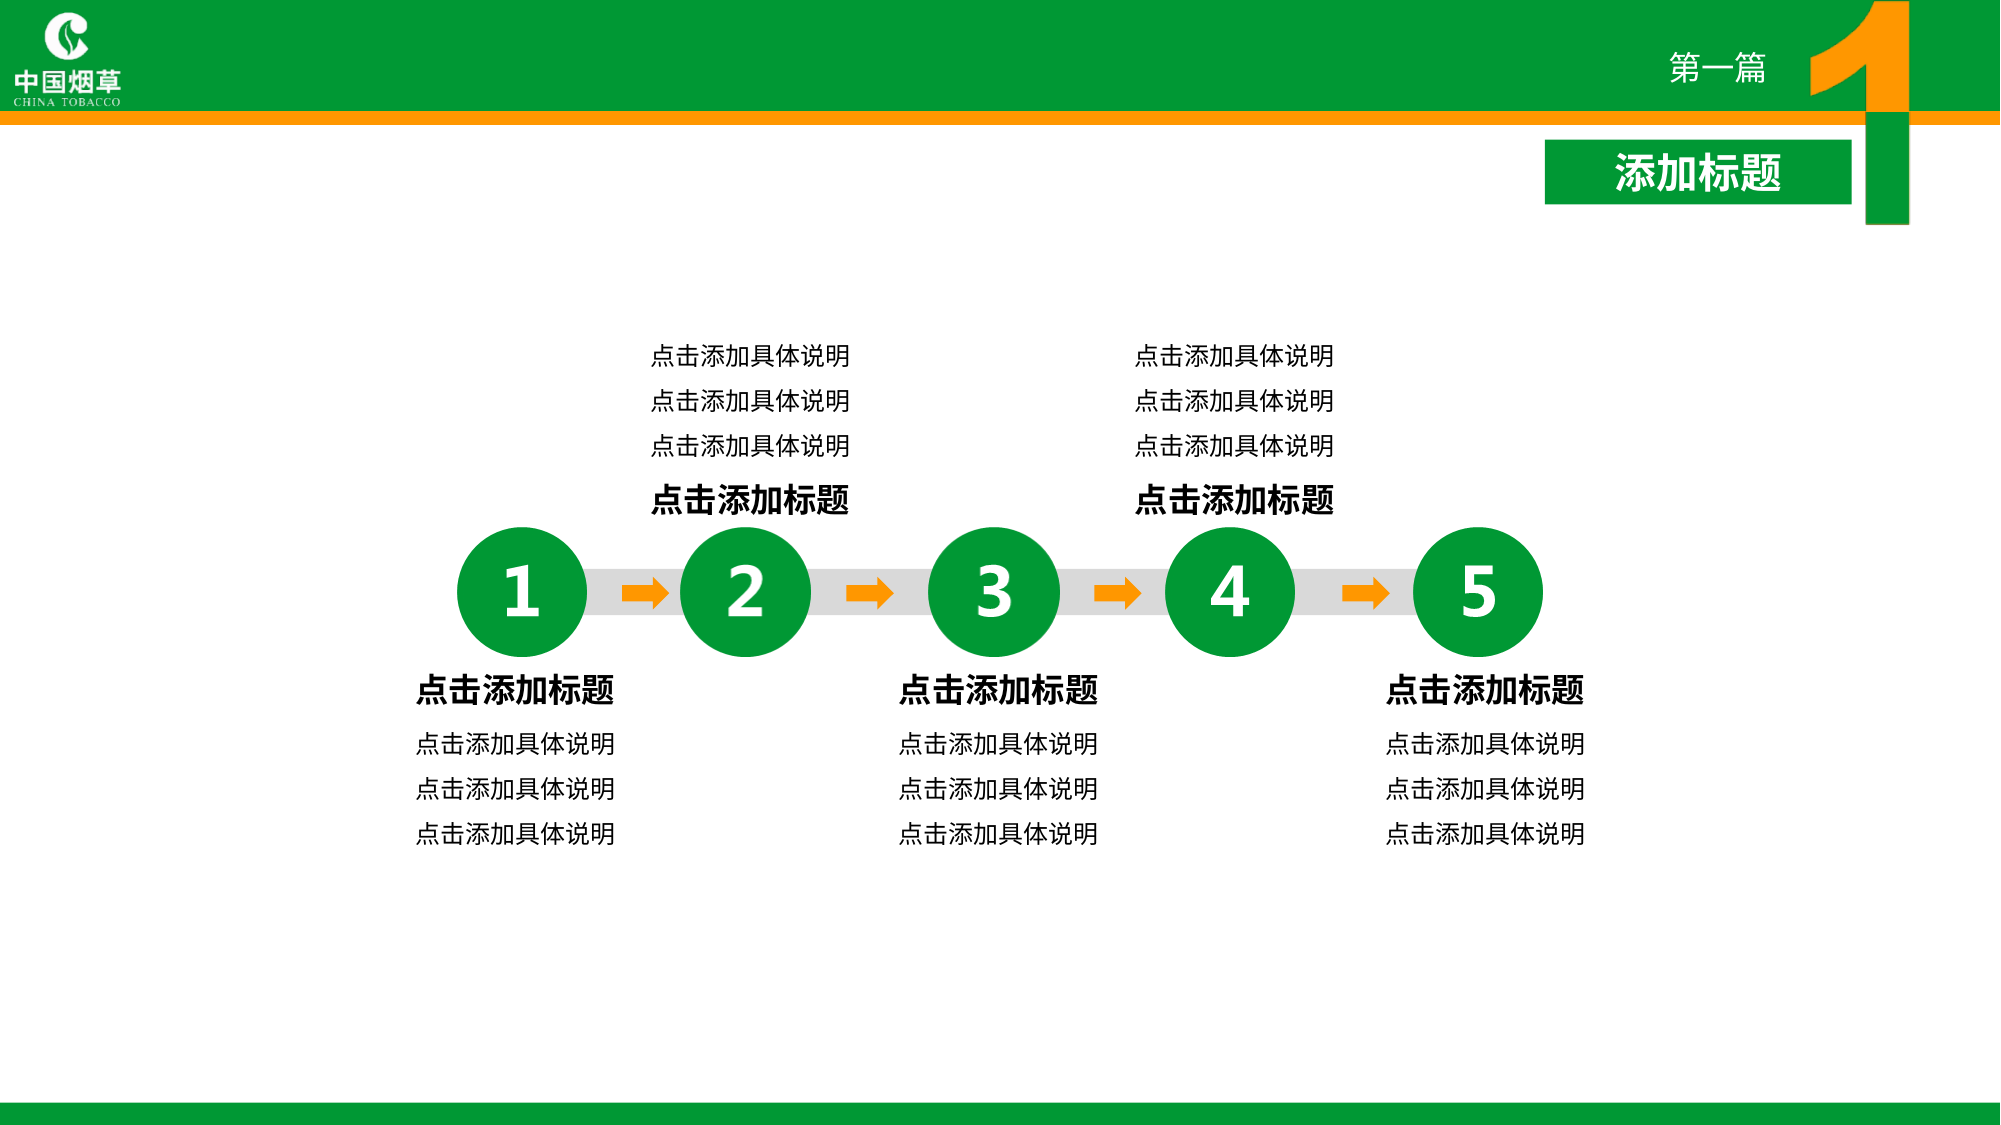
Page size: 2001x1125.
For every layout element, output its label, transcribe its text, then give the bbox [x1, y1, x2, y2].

text_box 点击添加标题 [858, 661, 1139, 706]
text_box 点击添加具体说明 点击添加具体说明 点击添加具体说明 [1345, 706, 1626, 856]
picture [0, 6, 138, 113]
text_box [846, 576, 894, 610]
picture [1165, 527, 1295, 673]
text_box 点击添加具体说明 点击添加具体说明 点击添加具体说明 [375, 706, 656, 856]
text_box 点击添加具体说明 点击添加具体说明 点击添加具体说明 [1094, 317, 1376, 468]
picture [456, 527, 587, 673]
text_box [811, 568, 928, 616]
text_box 点击添加标题 [375, 661, 656, 706]
text_box 第一篇 [1653, 39, 1783, 95]
text_box 点击添加具体说明 点击添加具体说明 点击添加具体说明 [858, 706, 1139, 856]
picture [1412, 527, 1543, 673]
text_box 添加标题 [1544, 139, 1802, 205]
text_box [1060, 568, 1165, 616]
text_box [1342, 576, 1390, 610]
text_box 点击添加具体说明 点击添加具体说明 点击添加具体说明 [610, 317, 891, 468]
picture [928, 527, 1060, 673]
text_box [1295, 568, 1412, 616]
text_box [1802, 0, 1934, 251]
text_box [622, 576, 670, 610]
picture [680, 527, 811, 673]
text_box 点击添加标题 [1094, 471, 1376, 527]
text_box [587, 568, 680, 616]
text_box [1094, 576, 1142, 610]
text_box 点击添加标题 [610, 471, 891, 527]
text_box 点击添加标题 [1345, 661, 1626, 706]
